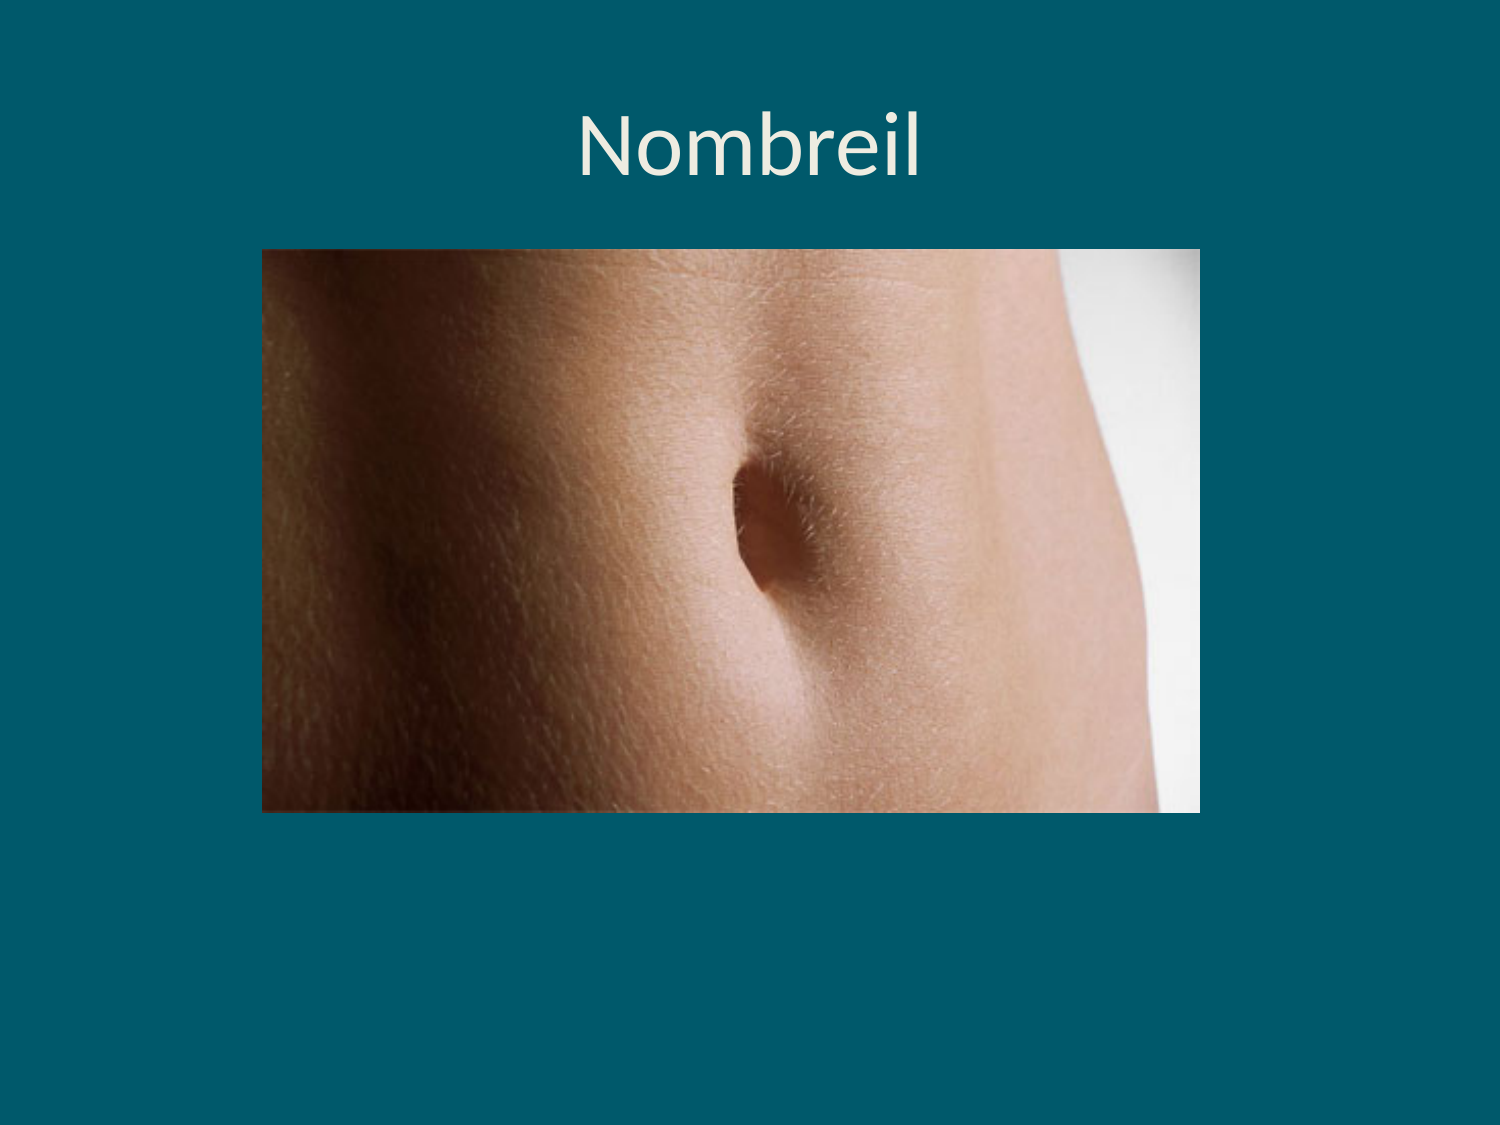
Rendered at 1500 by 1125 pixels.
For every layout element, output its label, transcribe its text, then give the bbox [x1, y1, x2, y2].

title Nombreil [75, 45, 1425, 233]
picture [262, 249, 1201, 813]
